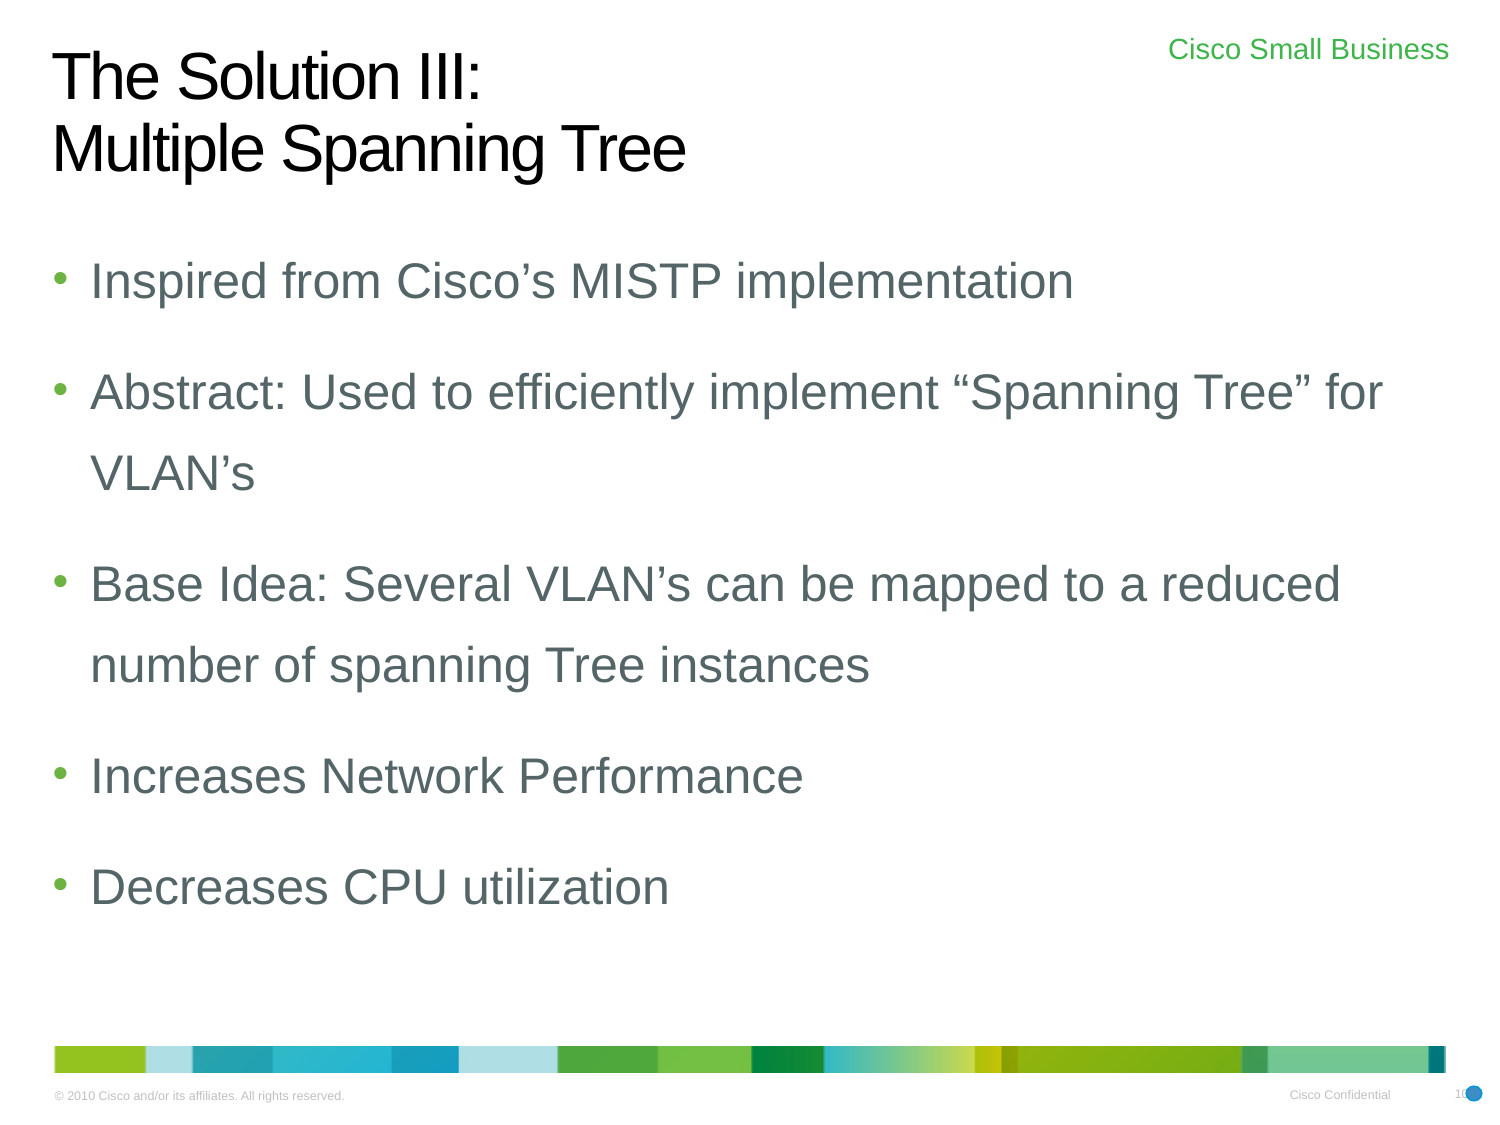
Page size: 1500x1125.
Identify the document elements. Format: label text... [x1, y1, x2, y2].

title The Solution III: Multiple Spanning Tree [37, 56, 1500, 194]
picture [54, 1046, 1446, 1073]
text_box [1466, 1086, 1482, 1101]
list Inspired from Cisco’s MISTP implementation Abstract: Used to efficiently implement “Spanning Tree” for VLAN’s Base Idea: Several VLAN’s can be mapped to a reduced number of spanning Tree instances Increases Network Performance Decreases CPU utilization [37, 219, 1441, 972]
